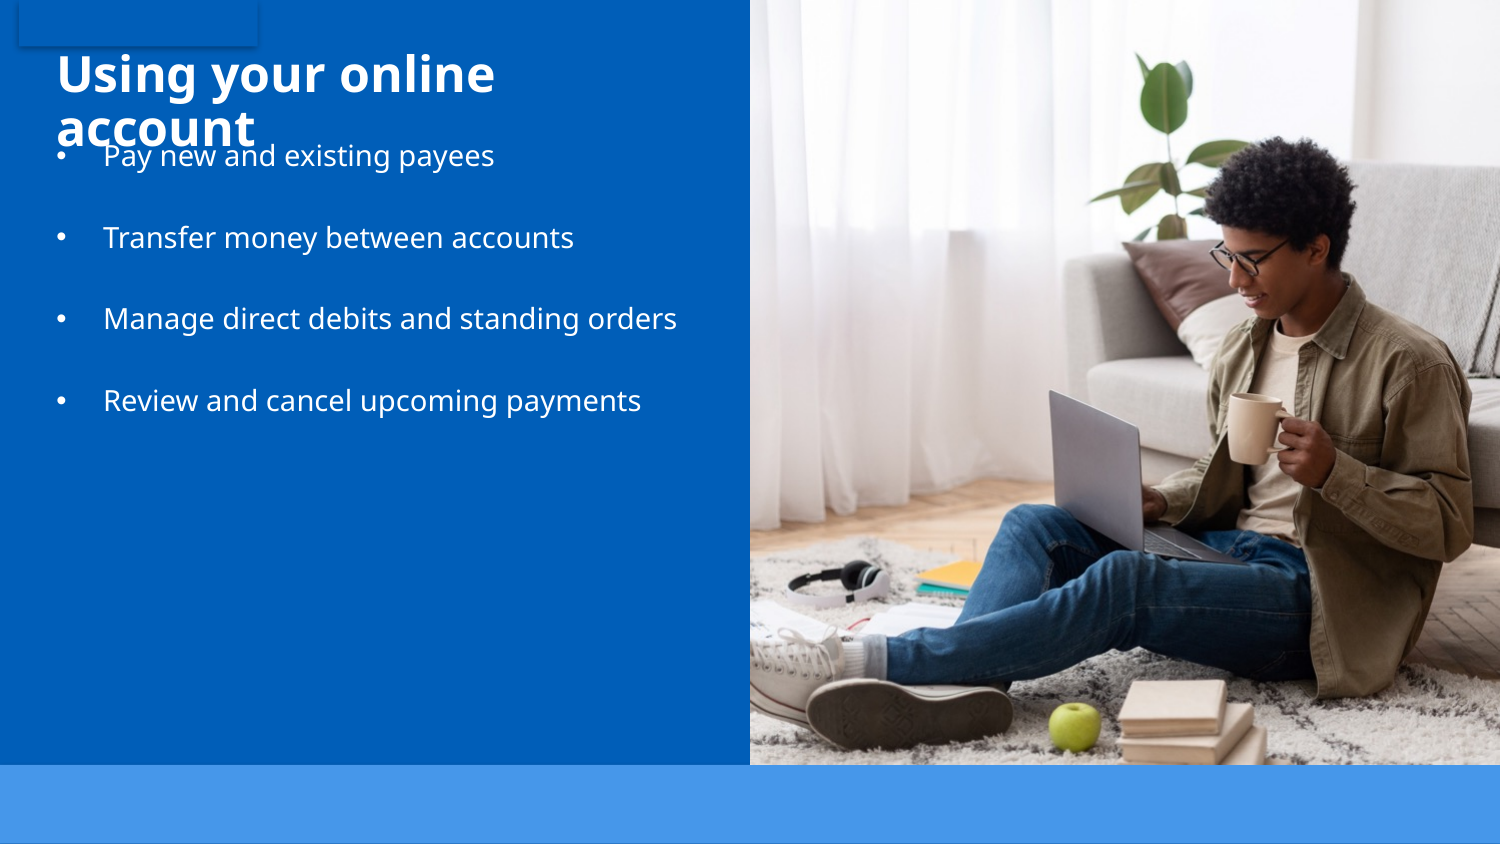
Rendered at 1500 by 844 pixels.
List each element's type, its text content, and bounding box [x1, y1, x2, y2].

list Pay new and existing payees Transfer money between accounts Manage direct debits and standing orders Review and cancel upcoming payments [41, 129, 721, 357]
picture [749, 0, 1500, 765]
title Using your online account [41, 41, 721, 112]
